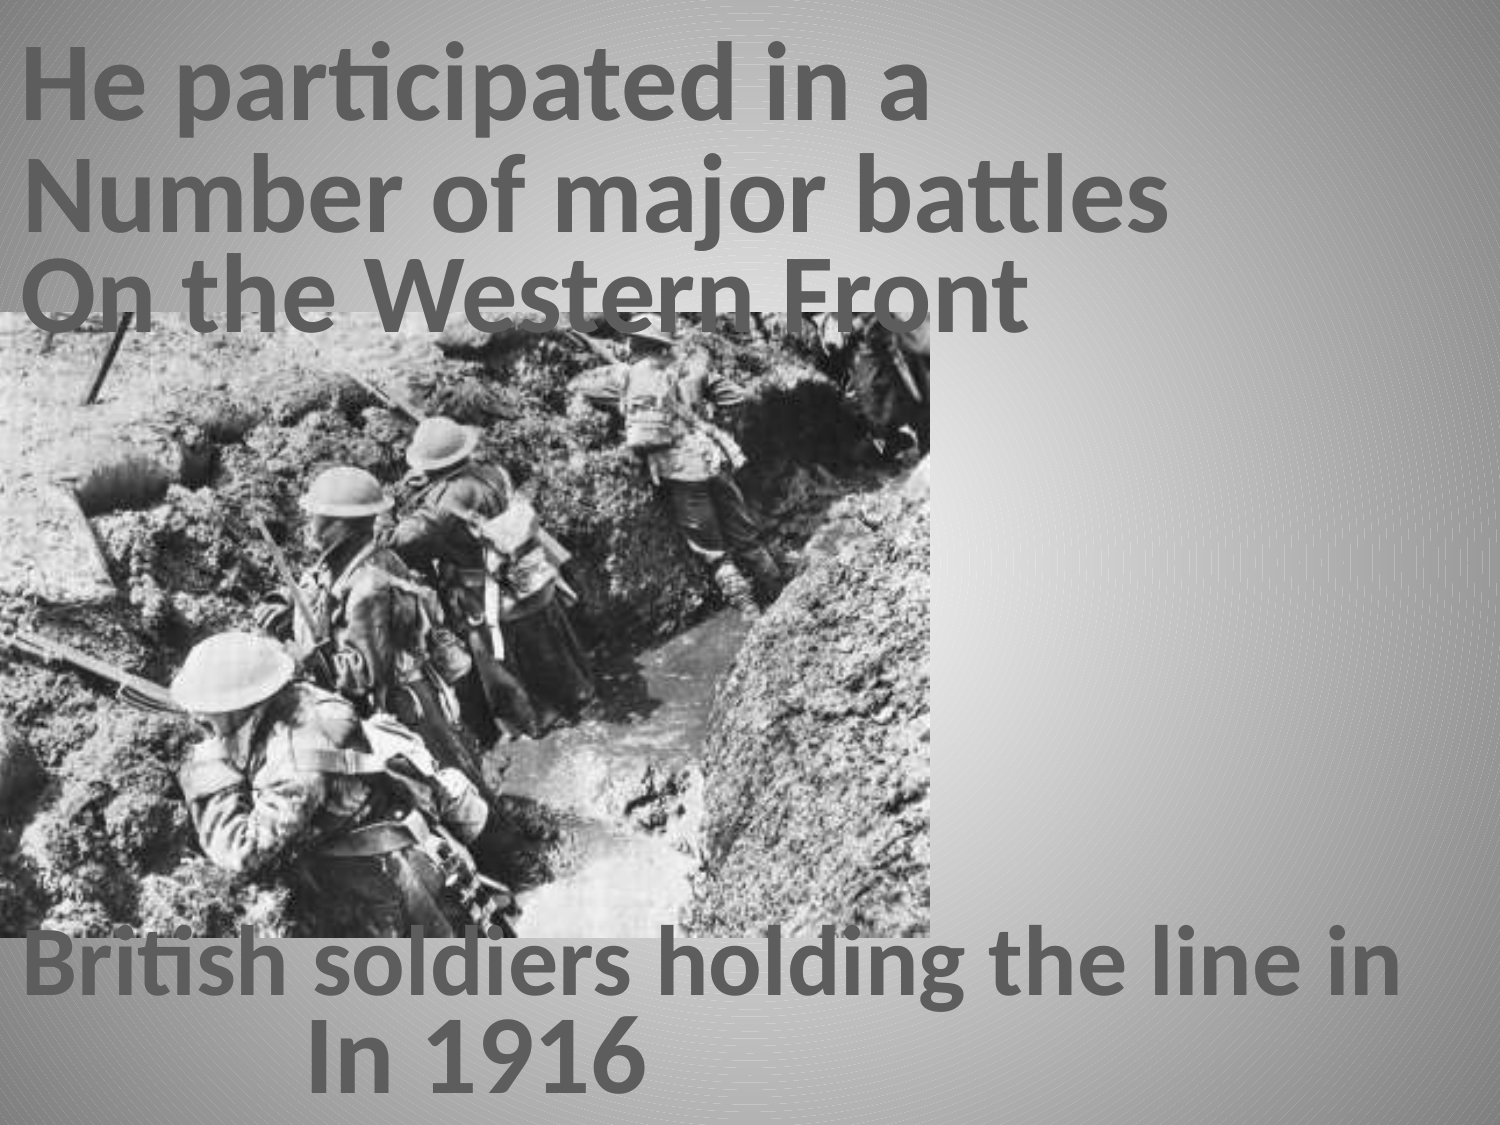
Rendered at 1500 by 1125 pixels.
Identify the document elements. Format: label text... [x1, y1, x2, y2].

text_box In 1916 [289, 973, 689, 1124]
text_box Number of major battles [7, 112, 1187, 263]
text_box He participated in a [5, 0, 975, 150]
text_box British soldiers holding the line in [6, 887, 1421, 1023]
picture [0, 312, 930, 938]
text_box On the Western Front [5, 212, 1046, 363]
